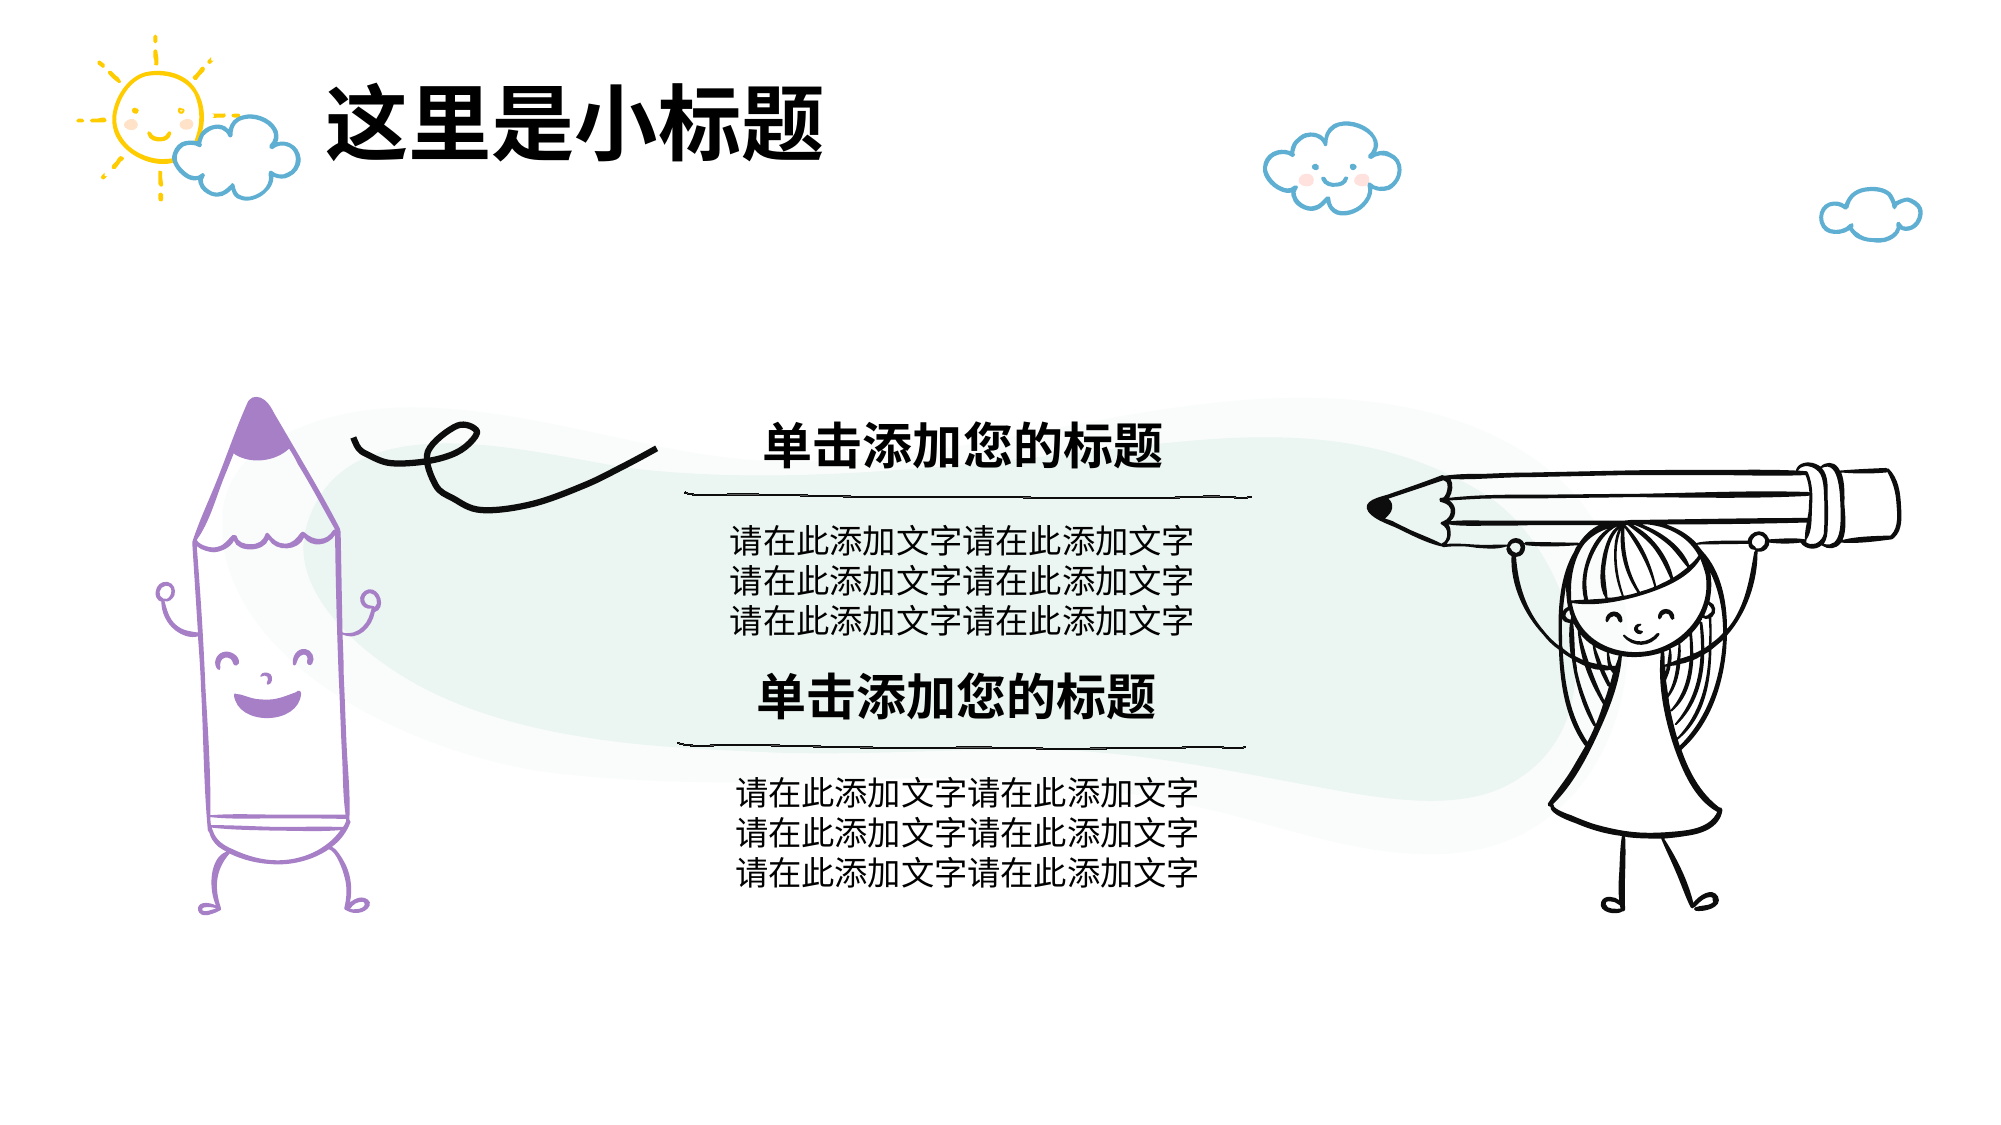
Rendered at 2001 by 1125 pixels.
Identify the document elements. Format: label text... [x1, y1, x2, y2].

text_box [154, 395, 387, 916]
picture [76, 33, 1924, 244]
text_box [1364, 458, 1903, 916]
picture [387, 397, 1628, 855]
text_box 请在此添加文字请在此添加文字请在此添加文字请在此添加文字请在此添加文字请在此添加文字 [711, 855, 1225, 900]
